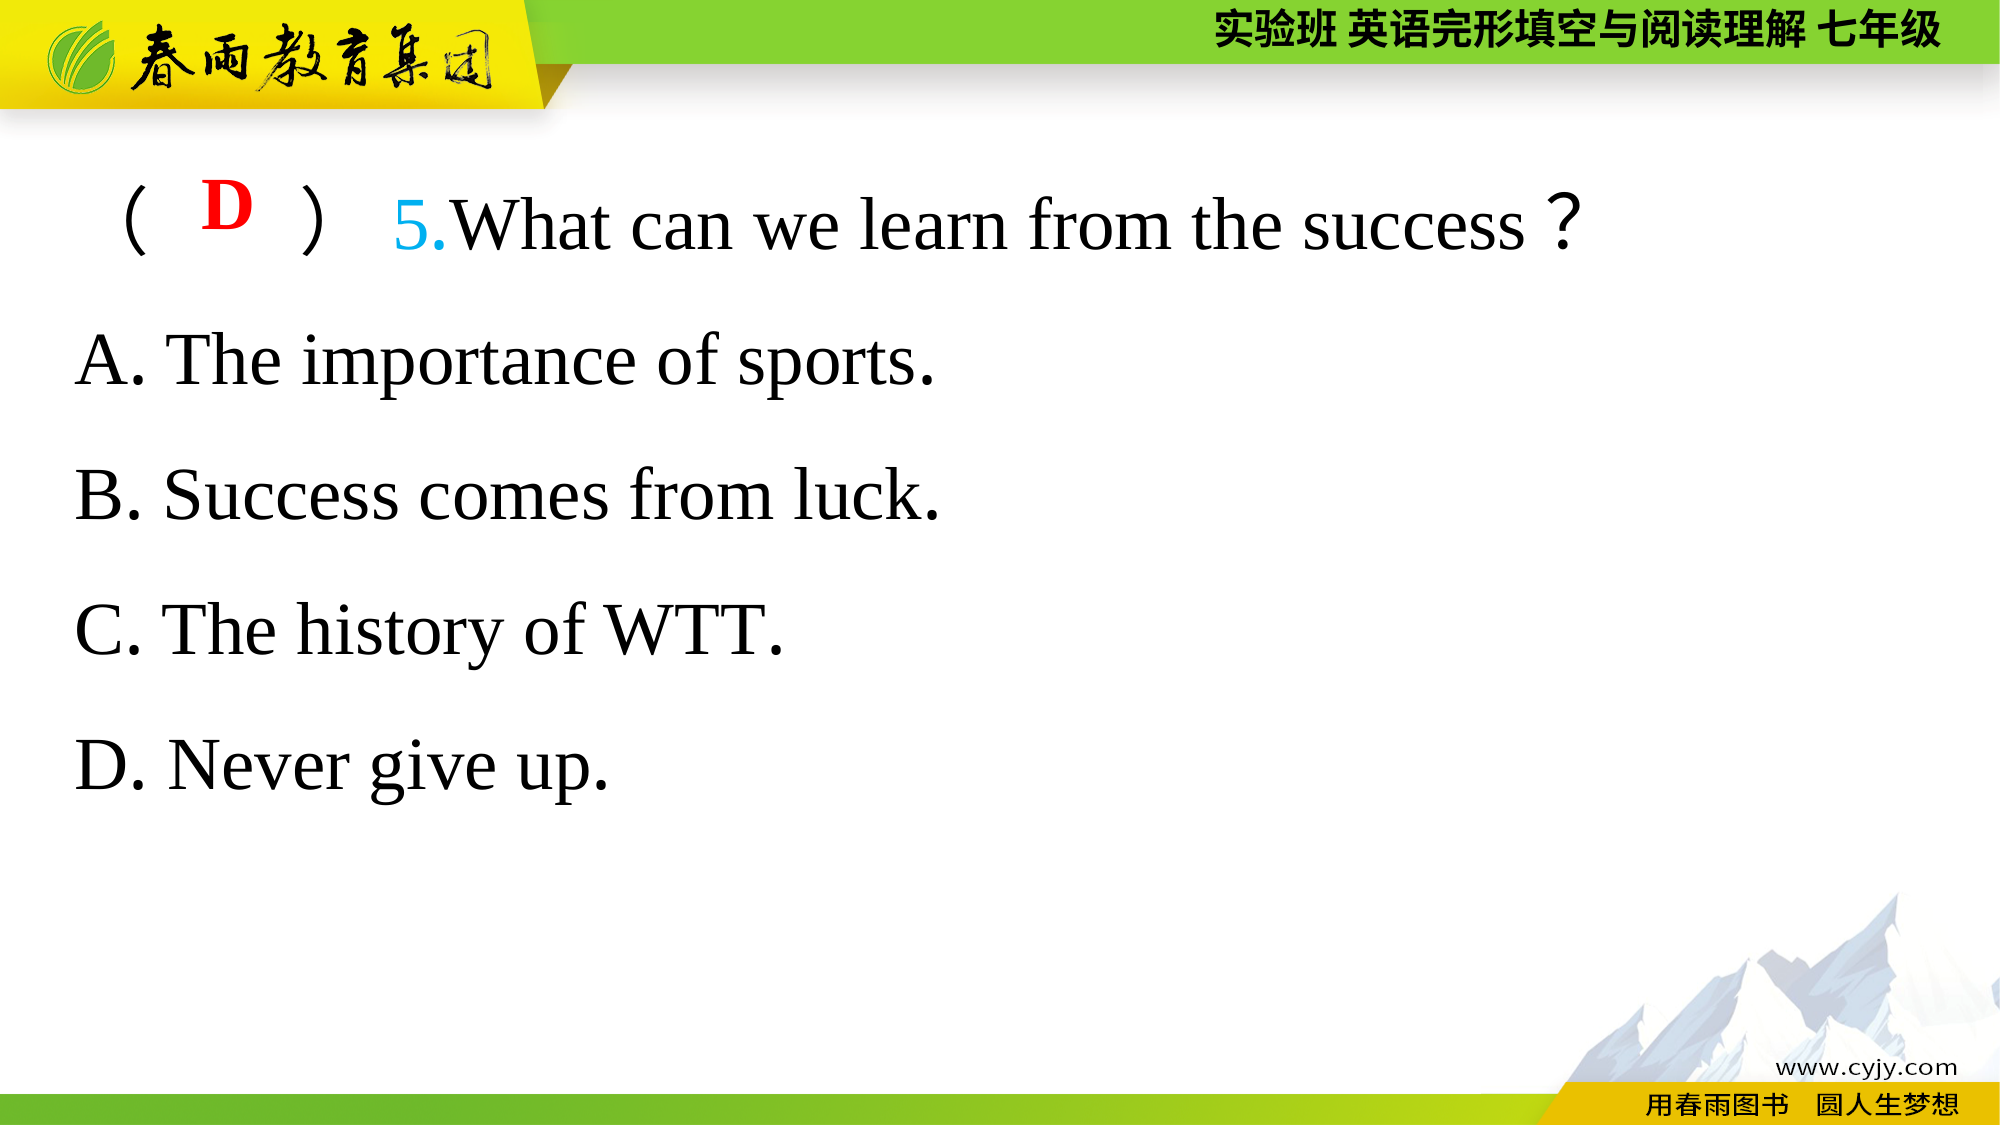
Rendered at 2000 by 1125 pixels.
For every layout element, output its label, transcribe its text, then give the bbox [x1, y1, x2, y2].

list （ ）5.What can we learn from the success？ A. The importance of sports. B. Success comes from luck. C. The history of WTT. D. Never give up. [59, 122, 1944, 802]
text_box D [186, 146, 271, 252]
picture [0, 0, 2000, 1125]
